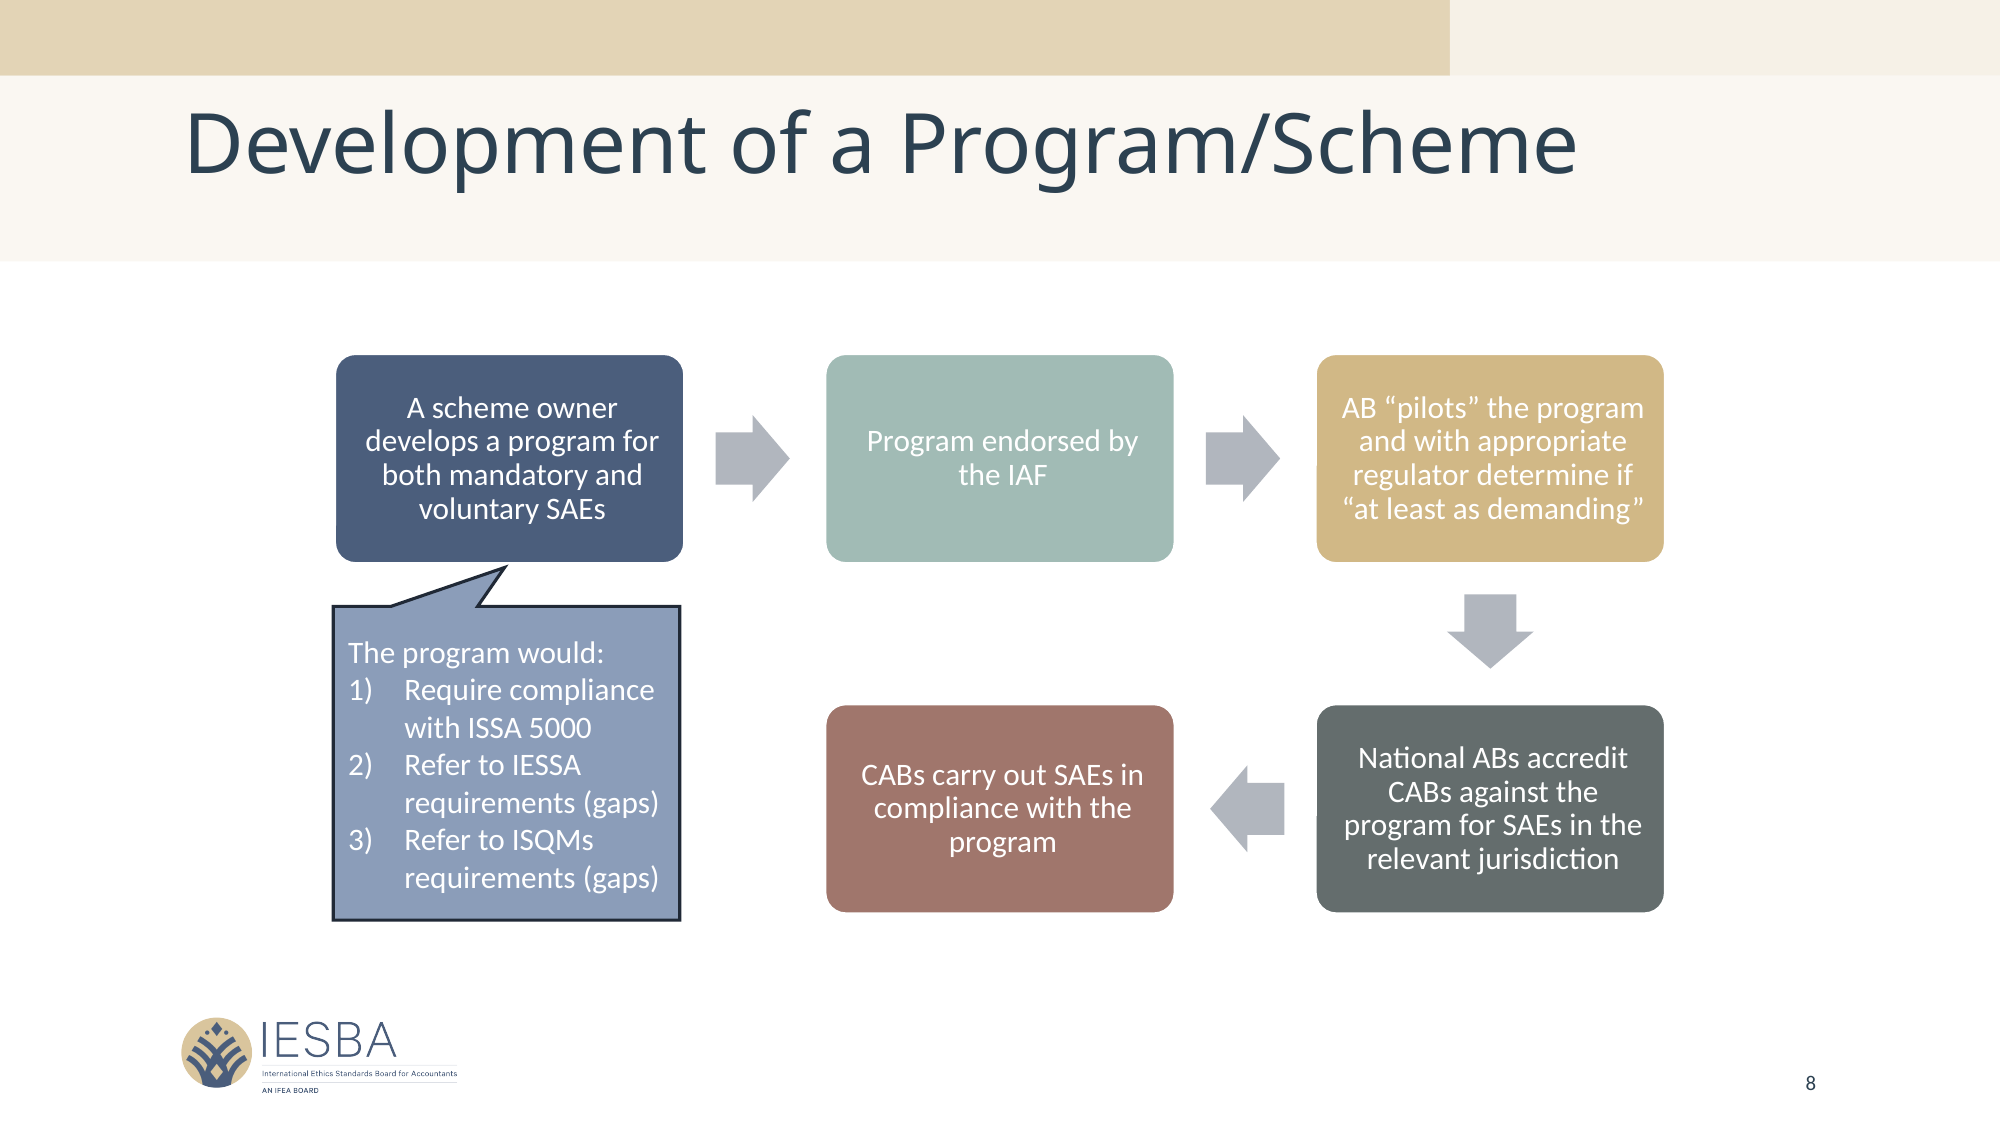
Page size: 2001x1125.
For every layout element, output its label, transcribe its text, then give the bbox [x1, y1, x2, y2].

title Development of a Program/Scheme [168, 93, 1832, 185]
picture [168, 1001, 475, 1111]
slide_number 8 [1760, 1039, 1832, 1125]
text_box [332, 235, 1668, 1032]
